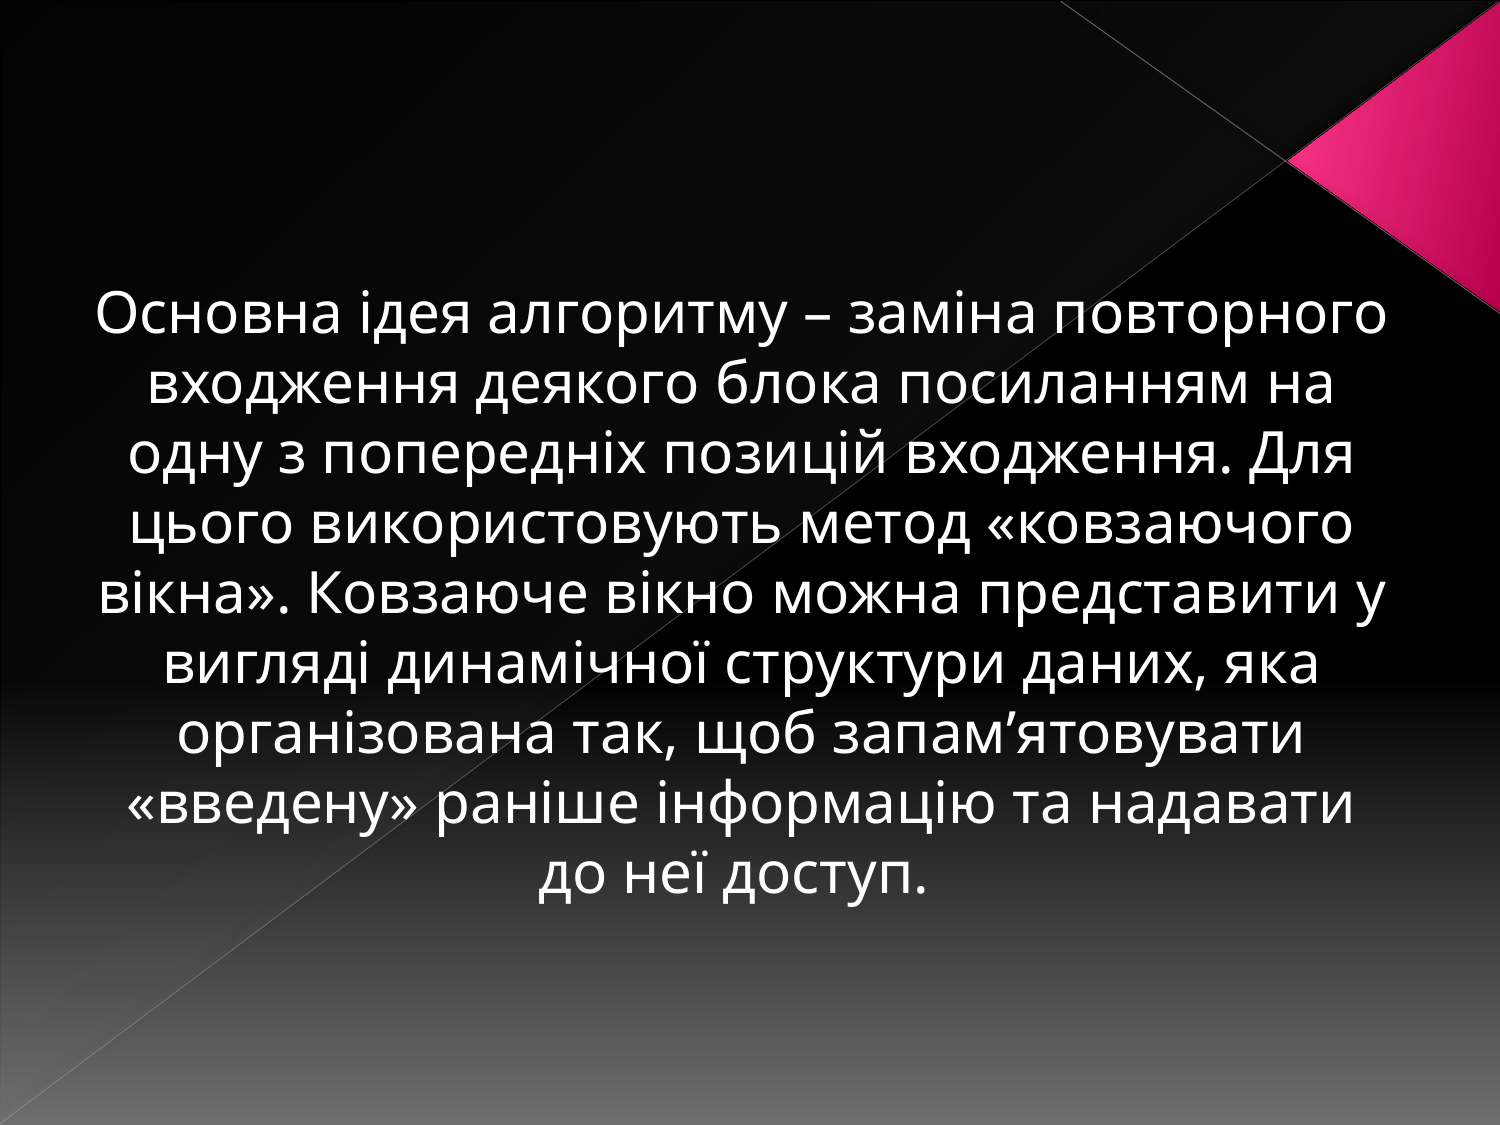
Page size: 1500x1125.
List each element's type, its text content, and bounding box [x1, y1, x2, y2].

list Основна ідея алгоритму – заміна повторного входження деякого блока посиланням на одну з попередніх позицій входження. Для цього використовують метод «ковзаючого вікна». Ковзаюче вікно можна представити у вигляді динамічної структури даних, яка організована так, щоб запам’ятовувати «введену» раніше інформацію та надавати до неї доступ. [62, 267, 1412, 1083]
